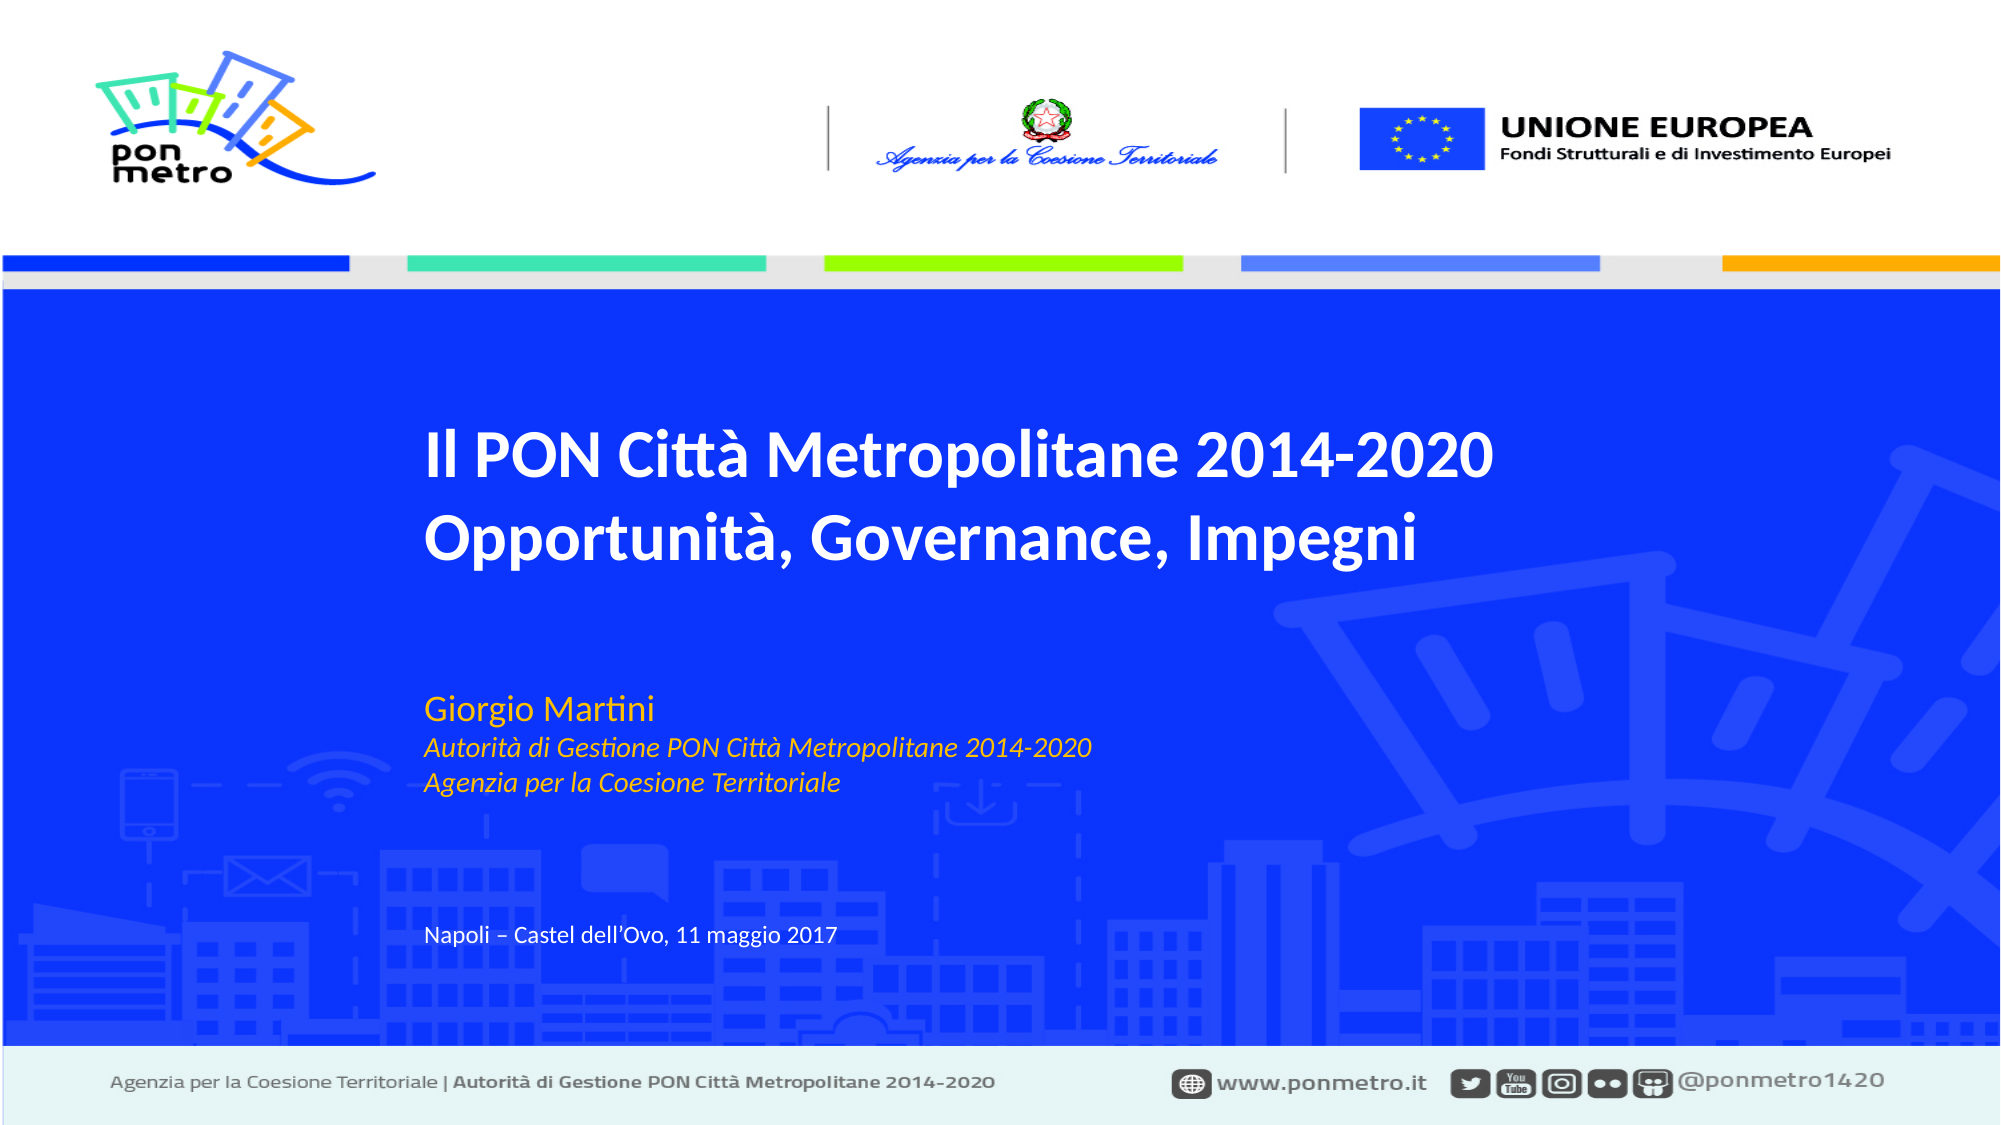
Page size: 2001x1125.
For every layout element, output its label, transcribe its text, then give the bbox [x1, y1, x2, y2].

text_box Il PON Città Metropolitane 2014-2020 Opportunità, Governance, Impegni Giorgio Martini Autorità di Gestione PON Città Metropolitane 2014-2020 Agenzia per la Coesione Territoriale [409, 401, 1685, 806]
text_box Napoli – Castel dell’Ovo, 11 maggio 2017 [409, 910, 906, 956]
picture [0, 0, 2001, 1125]
